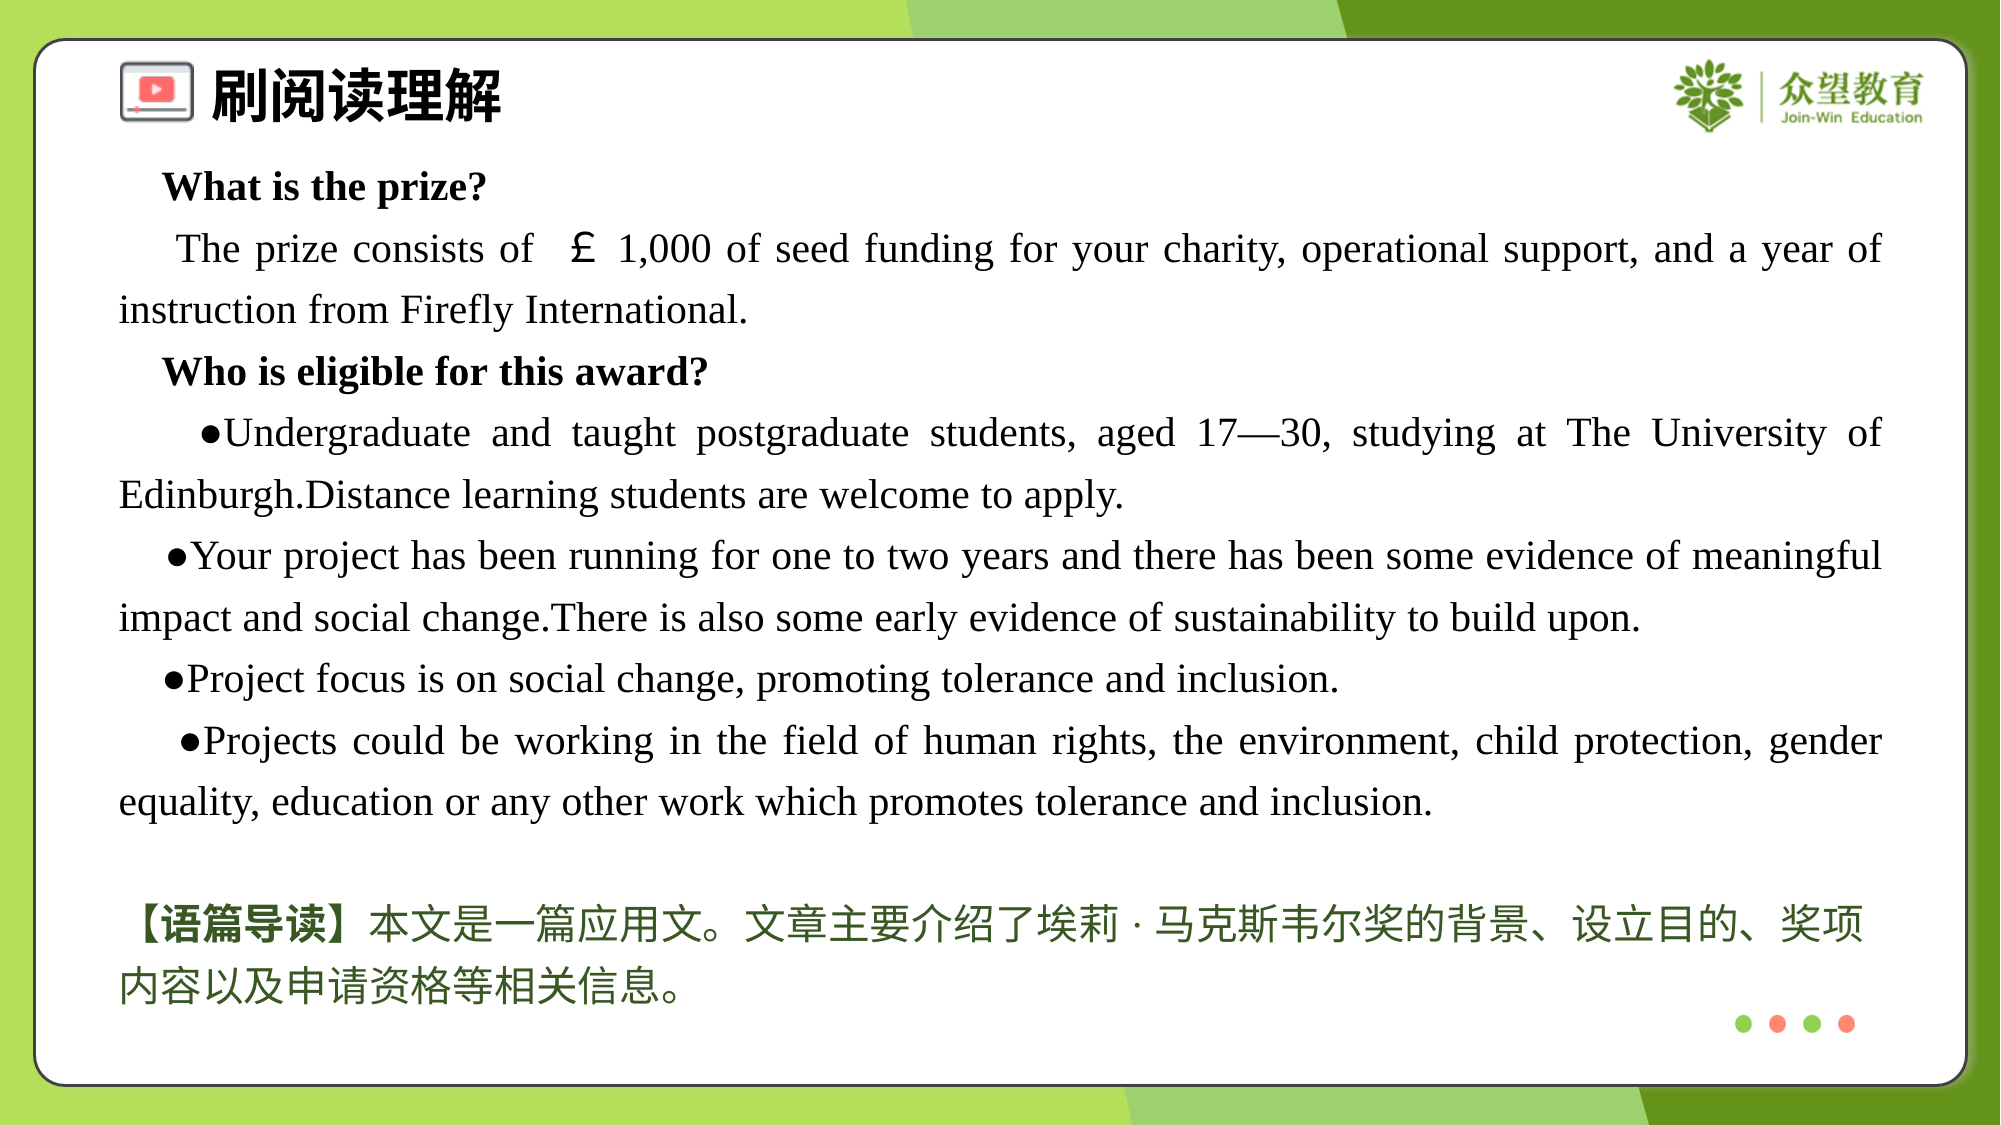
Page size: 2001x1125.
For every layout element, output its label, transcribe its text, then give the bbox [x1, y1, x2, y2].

picture [0, 0, 2000, 1125]
text_box What is the prize? The prize consists of ￡1,000 of seed funding for your charity, operational support, and a year of instruction from Firefly International. Who is eligible for this award? ●Undergraduate and taught postgraduate students, aged 17—30, studying at The University of Edinburgh.Distance learning students are welcome to apply. ●Your project has been running for one to two years and there has been some evidence of meaningful impact and social change.There is also some early evidence of sustainability to build upon. ●Project focus is on social change, promoting tolerance and inclusion. ●Projects could be working in the field of human rights, the environment, child protection, gender equality, education or any other work which promotes tolerance and inclusion. [118, 147, 1883, 881]
text_box 【语篇导读】本文是一篇应用文。文章主要介绍了埃莉·马克斯韦尔奖的背景、设立目的、奖项内容以及申请资格等相关信息。 [118, 886, 1883, 1005]
